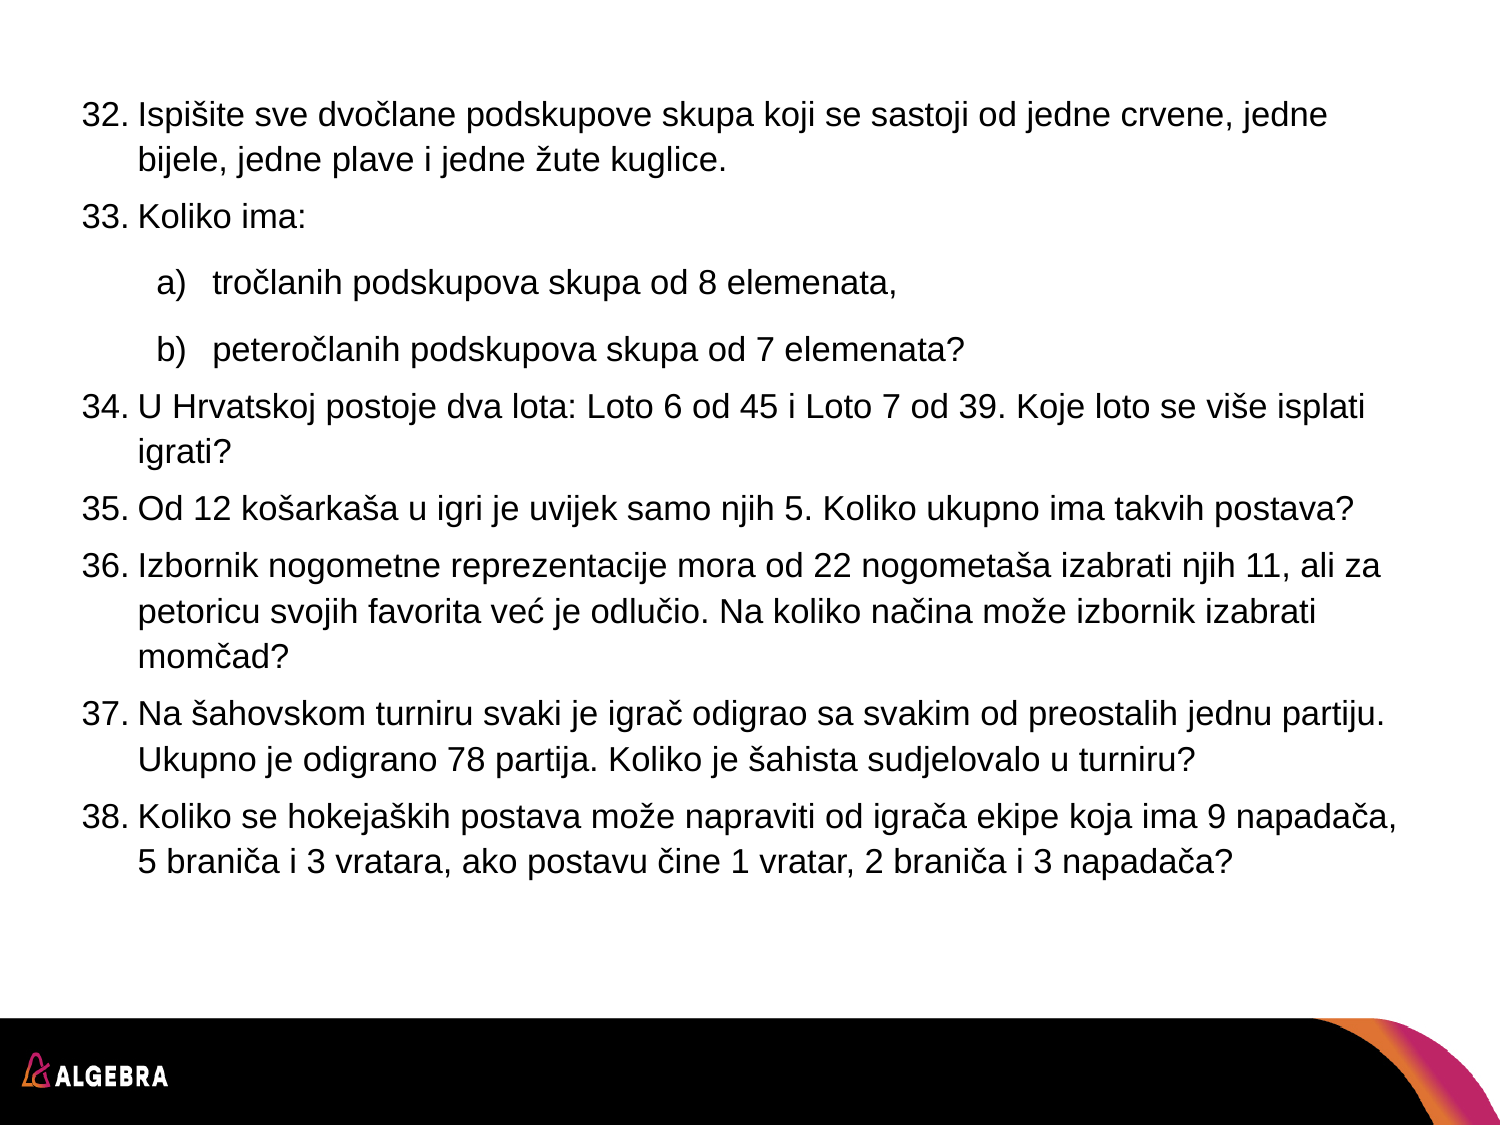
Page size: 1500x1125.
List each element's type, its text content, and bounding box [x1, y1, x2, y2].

list Ispišite sve dvočlane podskupove skupa koji se sastoji od jedne crvene, jedne bijele, jedne plave i jedne žute kuglice. Koliko ima: tročlanih podskupova skupa od 8 elemenata, peteročlanih podskupova skupa od 7 elemenata? U Hrvatskoj postoje dva lota: Loto 6 od 45 i Loto 7 od 39. Koje loto se više isplati igrati? Od 12 košarkaša u igri je uvijek samo njih 5. Koliko ukupno ima takvih postava? Izbornik nogometne reprezentacije mora od 22 nogometaša izabrati njih 11, ali za petoricu svojih favorita već je odlučio. Na koliko načina može izbornik izabrati momčad? Na šahovskom turniru svaki je igrač odigrao sa svakim od preostalih jednu partiju. Ukupno je odigrano 78 partija. Koliko je šahista sudjelovalo u turniru? Koliko se hokejaških postava može napraviti od igrača ekipe koja ima 9 napadača, 5 braniča i 3 vratara, ako postavu čine 1 vratar, 2 braniča i 3 napadača? [66, 80, 1434, 905]
picture [0, 0, 1500, 1125]
